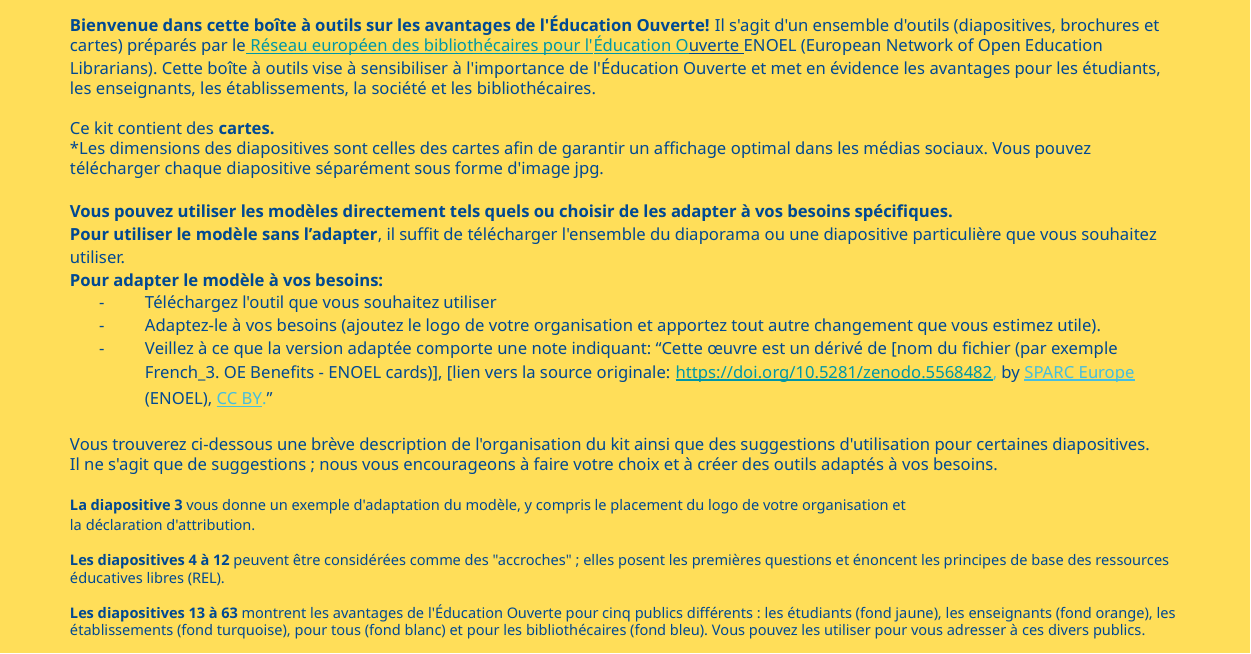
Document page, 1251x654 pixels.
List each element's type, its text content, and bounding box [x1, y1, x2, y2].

text_box Bienvenue dans cette boîte à outils sur les avantages de l'Éducation Ouverte! Il s'agit d'un ensemble d'outils (diapositives, brochures et cartes) préparés par le Réseau européen des bibliothécaires pour l'Éducation Ouverte ENOEL (European Network of Open Education Librarians). Cette boîte à outils vise à sensibiliser à l'importance de l'Éducation Ouverte et met en évidence les avantages pour les étudiants, les enseignants, les établissements, la société et les bibliothécaires. Ce kit contient des cartes. *Les dimensions des diapositives sont celles des cartes afin de garantir un affichage optimal dans les médias sociaux. Vous pouvez télécharger chaque diapositive séparément sous forme d'image jpg. Vous pouvez utiliser les modèles directement tels quels ou choisir de les adapter à vos besoins spécifiques. Pour utiliser le modèle sans l’adapter, il suffit de télécharger l'ensemble du diaporama ou une diapositive particulière que vous souhaitez utiliser. Pour adapter le modèle à vos besoins: Téléchargez l'outil que vous souhaitez utiliser Adaptez-le à vos besoins (ajoutez le logo de votre organisation et apportez tout autre changement que vous estimez utile). Veillez à ce que la version adaptée comporte une note indiquant: “Cette œuvre est un dérivé de [nom du fichier (par exemple French_3. OE Benefits - ENOEL cards)], [lien vers la source originale: https://doi.org/10.5281/zenodo.5568482, by SPARC Europe (ENOEL), CC BY.” Vous trouverez ci-dessous une brève description de l'organisation du kit ainsi que des suggestions d'utilisation pour certaines diapositives. Il ne s'agit que de suggestions ; nous vous encourageons à faire votre choix et à créer des outils adaptés à vos besoins. La diapositive 3 vous donne un exemple d'adaptation du modèle, y compris le placement du logo de votre organisation et la déclaration d'attribution. Les diapositives 4 à 12 peuvent être considérées comme des "accroches" ; elles posent les premières questions et énoncent les principes de base des ressources éducatives libres (REL). Les diapositives 13 à 63 montrent les avantages de l'Éducation Ouverte pour cinq publics différents : les étudiants (fond jaune), les enseignants (fond orange), les établissements (fond turquoise), pour tous (fond blanc) et pour les bibliothécaires (fond bleu). Vous pouvez les utiliser pour vous adresser à ces divers publics. [54, 0, 1202, 654]
